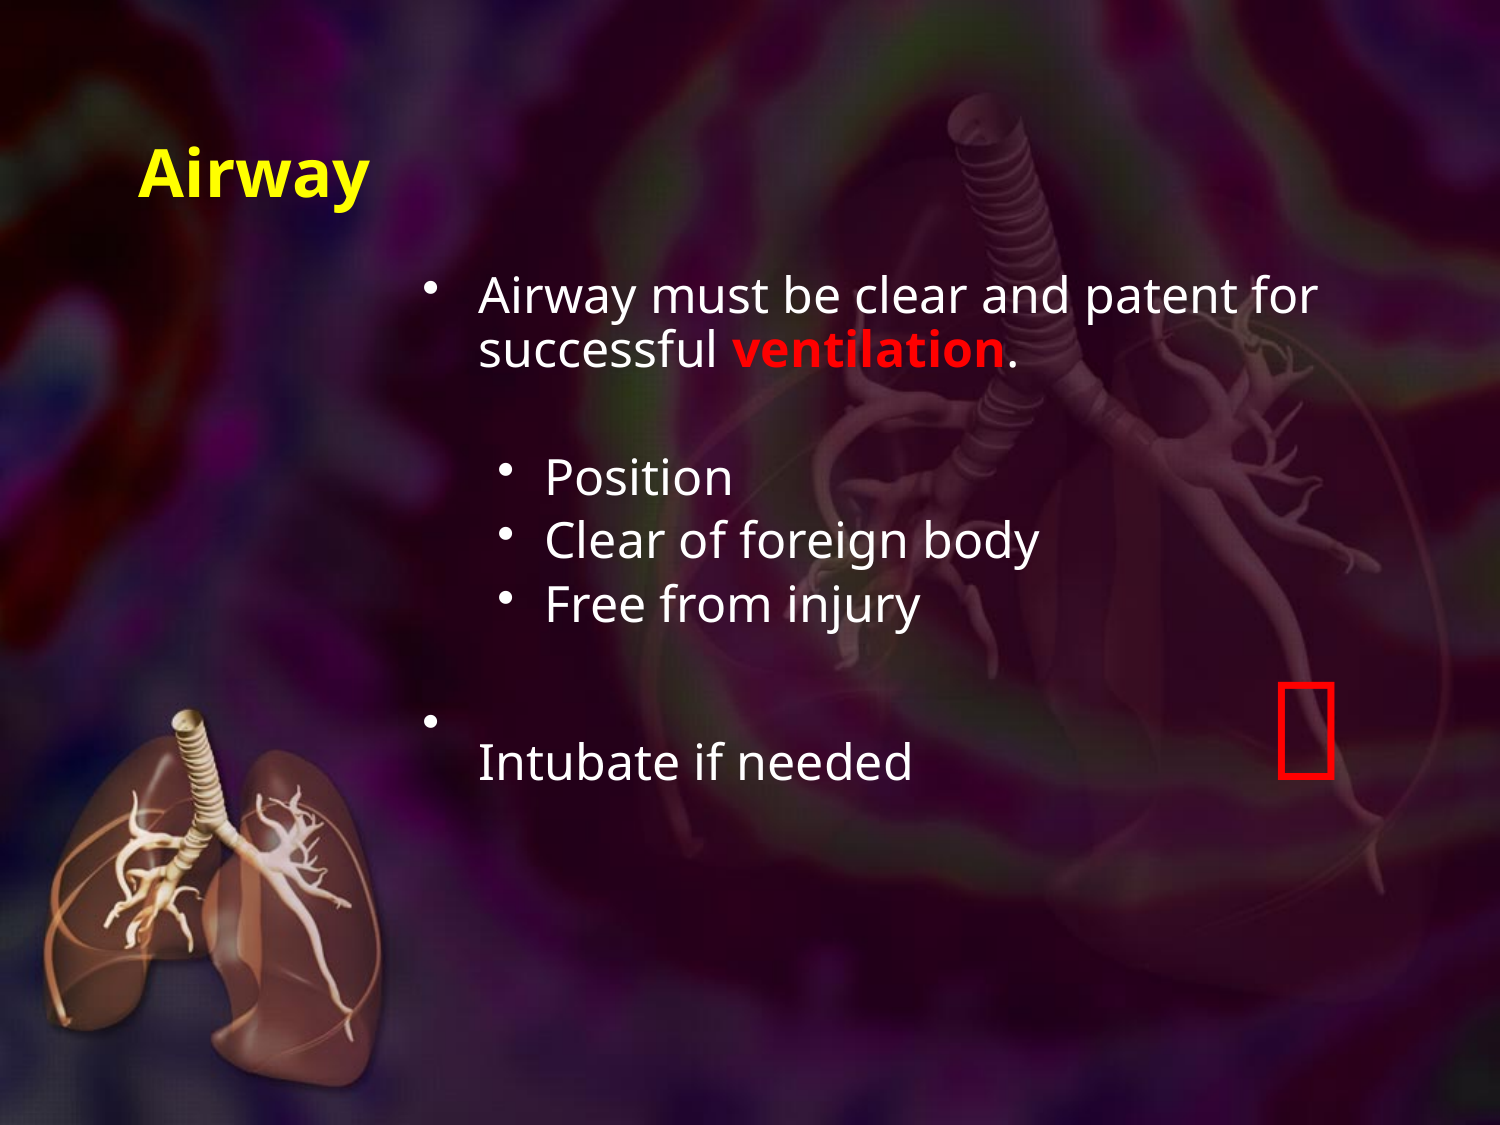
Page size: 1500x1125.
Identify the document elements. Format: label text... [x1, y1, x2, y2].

list Airway must be clear and patent for successful ventilation. Position Clear of foreign body Free from injury Intubate if needed  [407, 262, 1446, 1006]
title Airway [123, 89, 1161, 219]
picture [0, 0, 1500, 1125]
